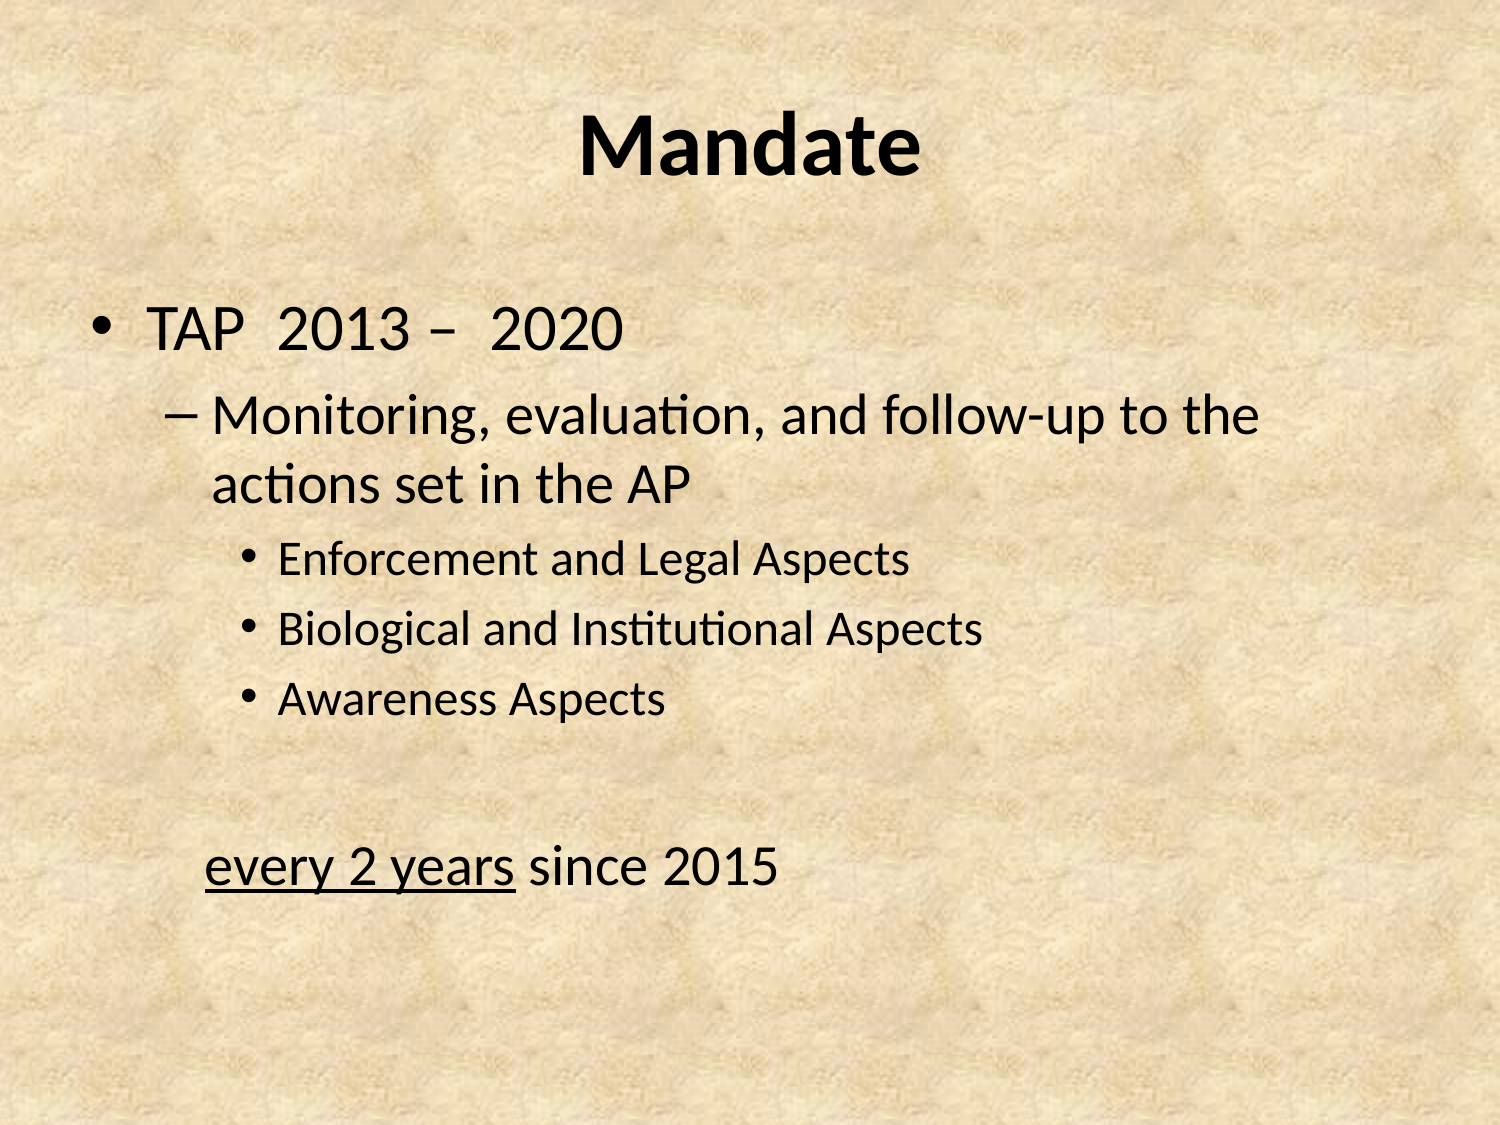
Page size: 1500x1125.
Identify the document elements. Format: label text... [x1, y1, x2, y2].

title Mandate [75, 45, 1425, 233]
list TAP 2013 – 2020 Monitoring, evaluation, and follow-up to the actions set in the AP Enforcement and Legal Aspects Biological and Institutional Aspects Awareness Aspects every 2 years since 2015 [75, 276, 1425, 1020]
picture [0, 0, 1500, 1125]
